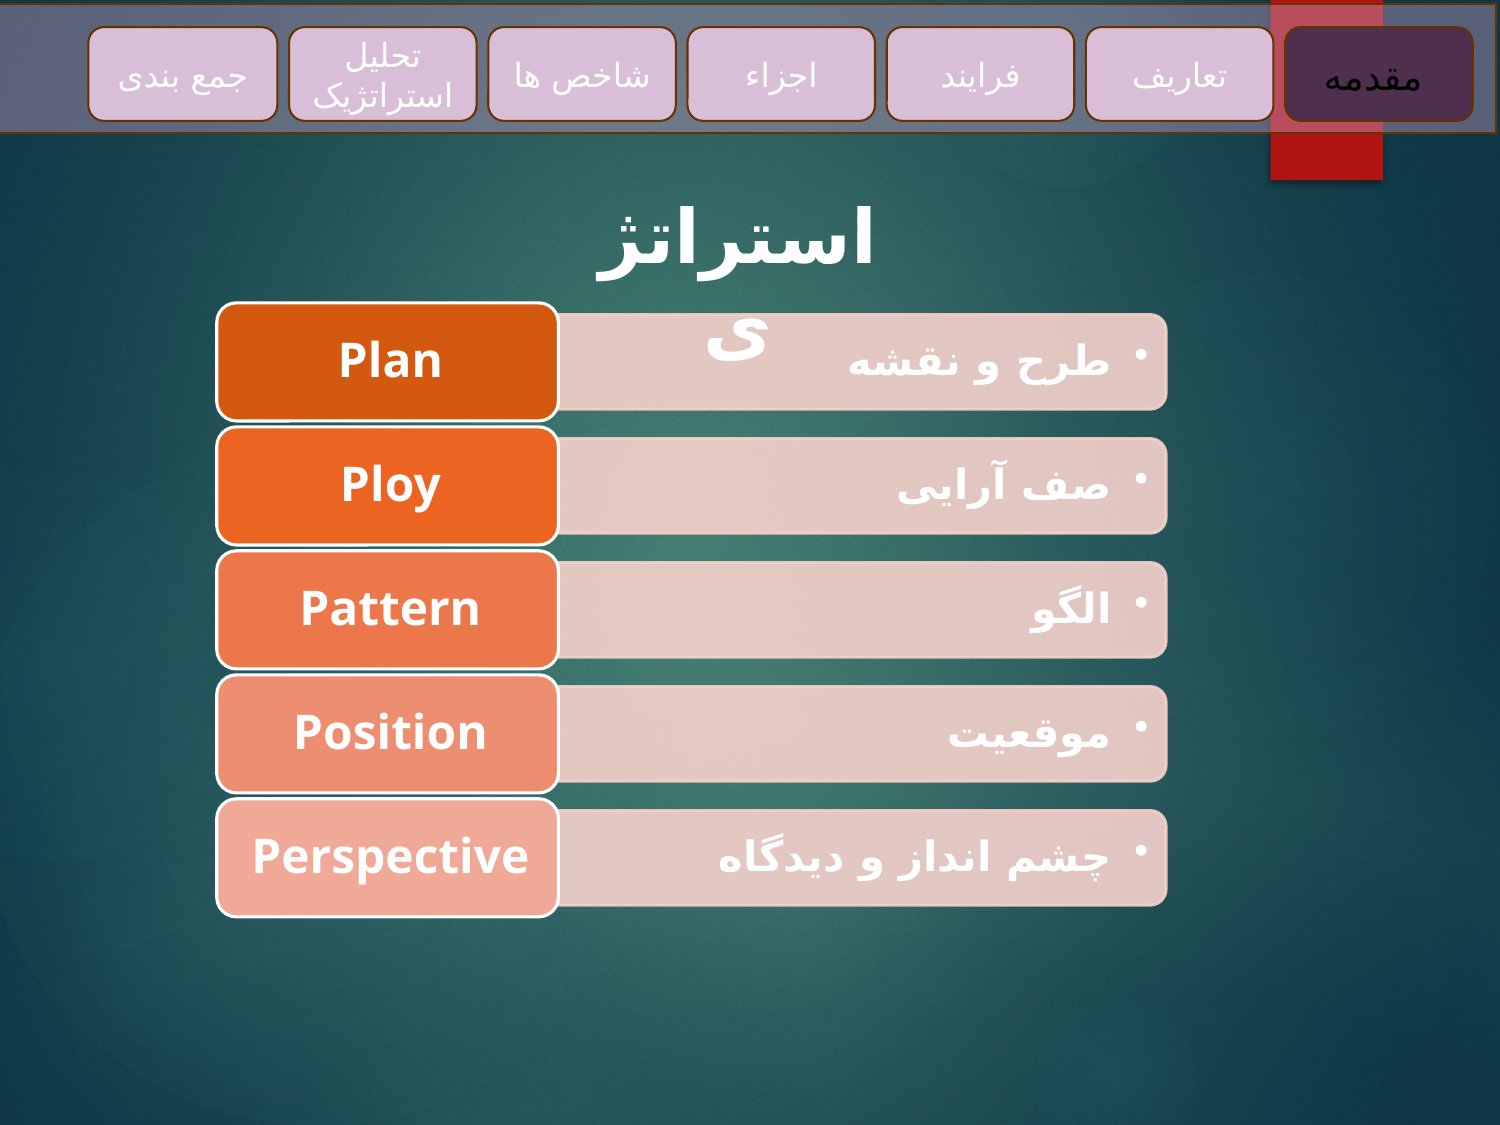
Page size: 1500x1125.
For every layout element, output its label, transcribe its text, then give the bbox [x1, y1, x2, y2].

text_box شاخص ها [486, 25, 678, 123]
text_box تحلیل استراتژیک [287, 25, 479, 123]
text_box فرایند [885, 25, 1076, 123]
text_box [1284, 26, 1473, 122]
text_box استراتژی [561, 180, 916, 300]
text_box اجزاء [685, 25, 877, 123]
text_box تعاریف [1084, 25, 1276, 123]
text_box [0, 2, 1498, 134]
text_box جمع بندی [86, 25, 279, 123]
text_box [216, 302, 1167, 918]
